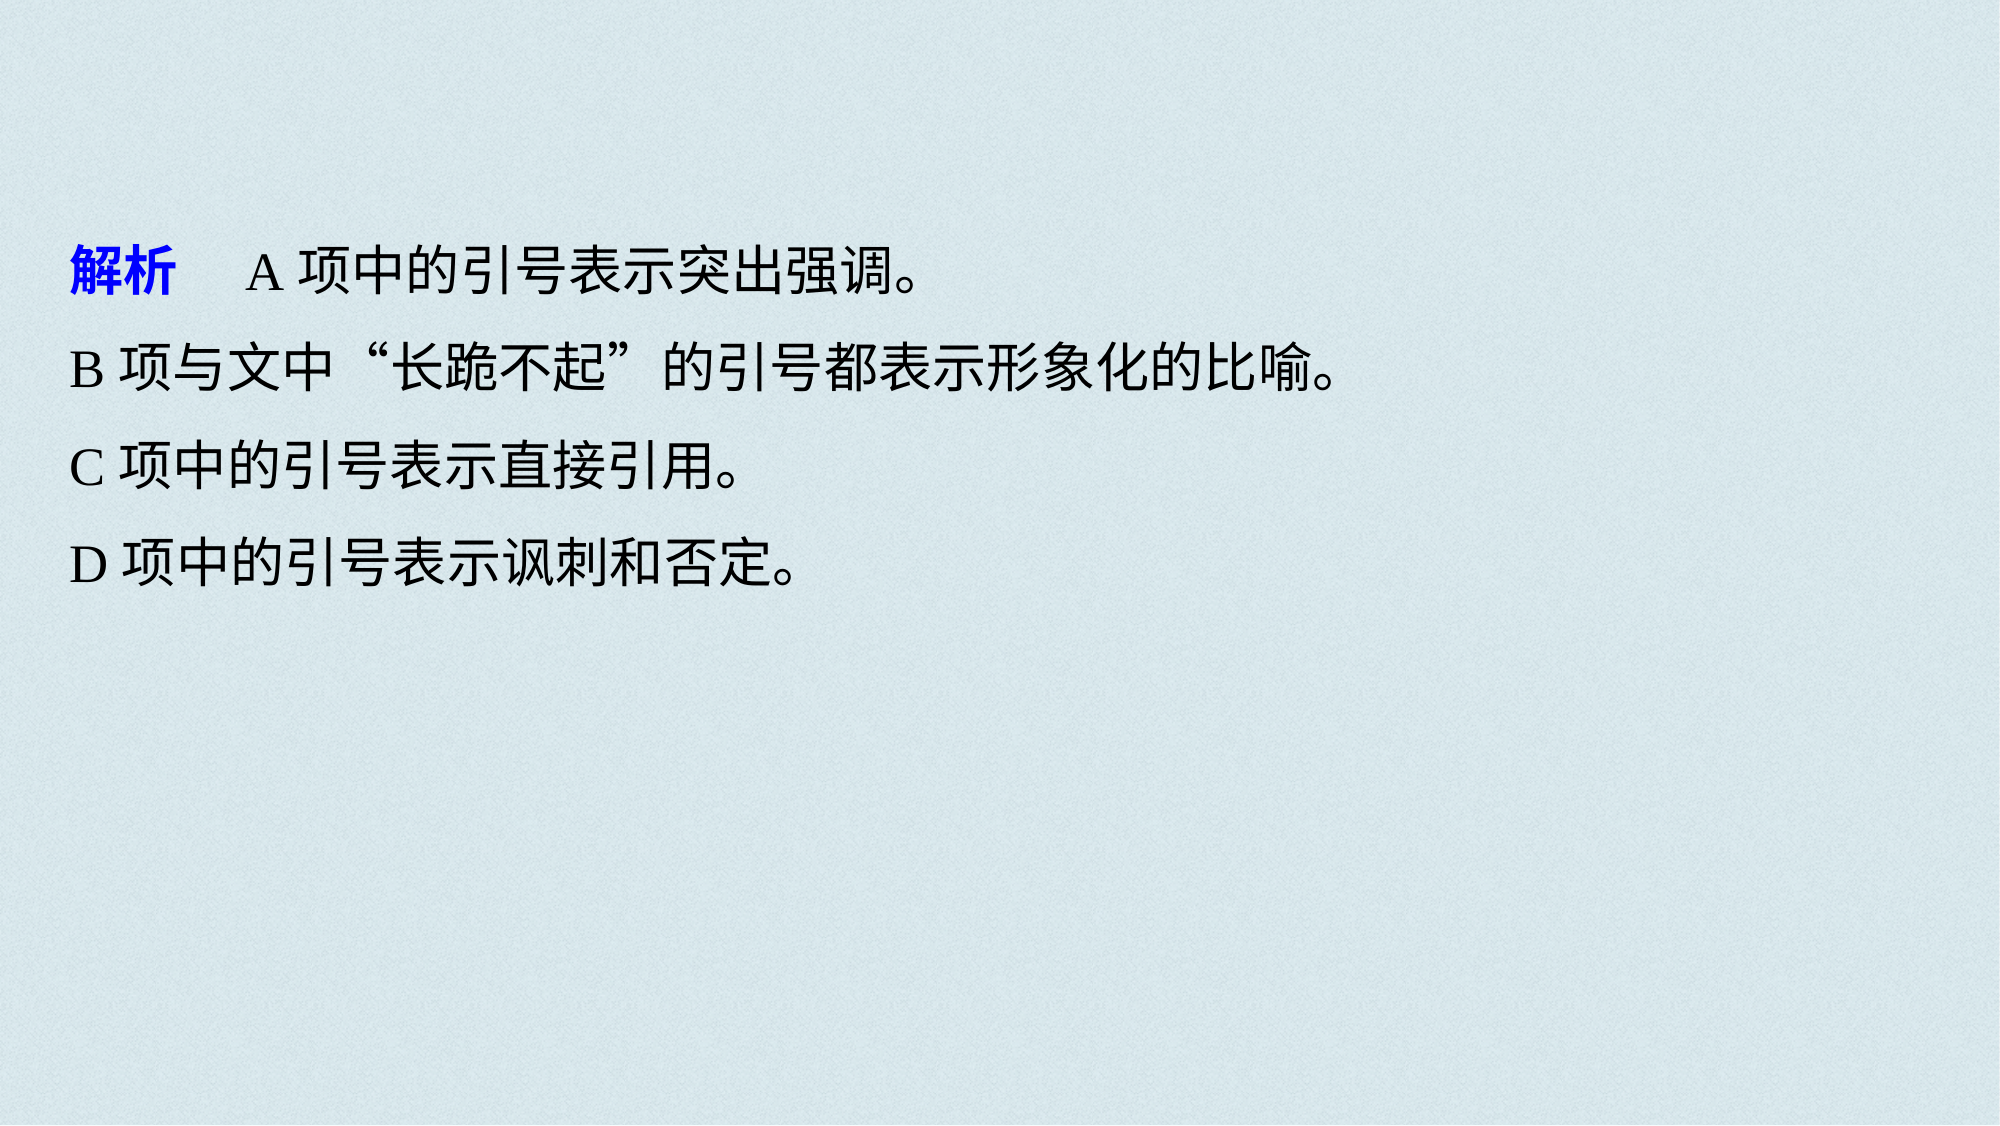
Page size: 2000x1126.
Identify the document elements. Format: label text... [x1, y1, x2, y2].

text_box 解析 A项中的引号表示突出强调。 B项与文中“长跪不起”的引号都表示形象化的比喻。 C项中的引号表示直接引用。 D项中的引号表示讽刺和否定。 [54, 196, 1933, 601]
